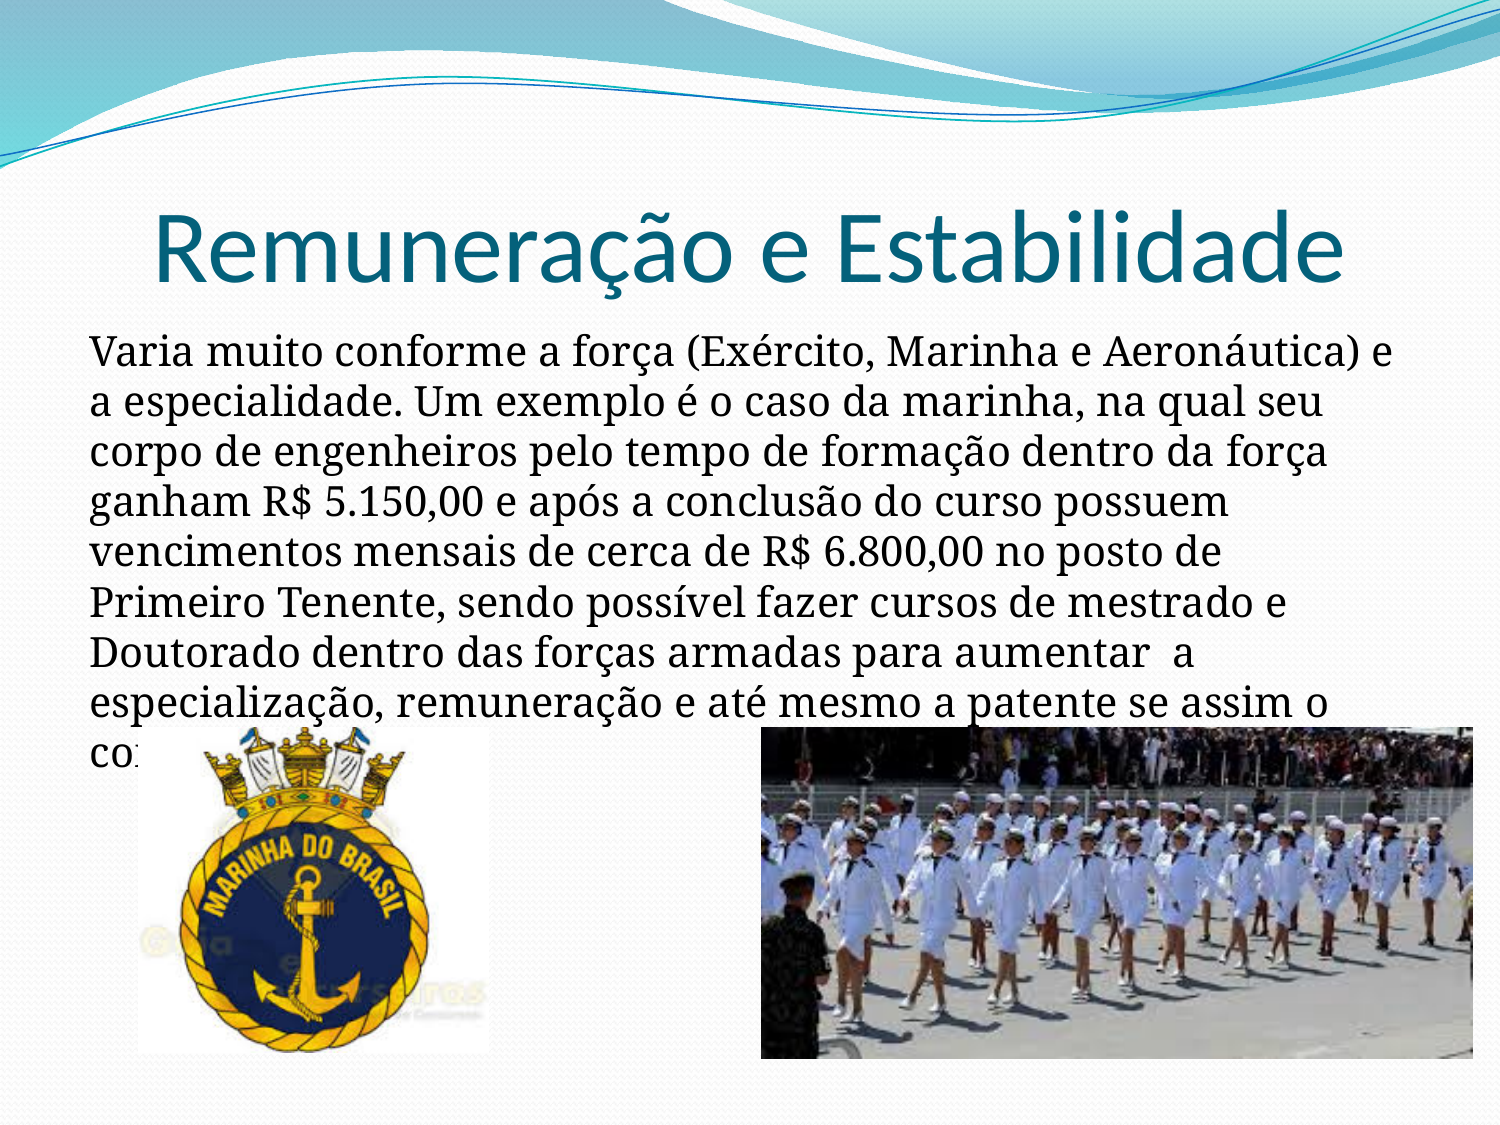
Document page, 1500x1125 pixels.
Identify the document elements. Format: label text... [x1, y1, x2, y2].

list Varia muito conforme a força (Exército, Marinha e Aeronáutica) e a especialidade. Um exemplo é o caso da marinha, na qual seu corpo de engenheiros pelo tempo de formação dentro da força ganham R$ 5.150,00 e após a conclusão do curso possuem vencimentos mensais de cerca de R$ 6.800,00 no posto de Primeiro Tenente, sendo possível fazer cursos de mestrado e Doutorado dentro das forças armadas para aumentar a especialização, remuneração e até mesmo a patente se assim o comando permitir. [75, 317, 1425, 1038]
picture [761, 727, 1474, 1059]
title Remuneração e Estabilidade [75, 115, 1425, 303]
picture [138, 727, 489, 1054]
